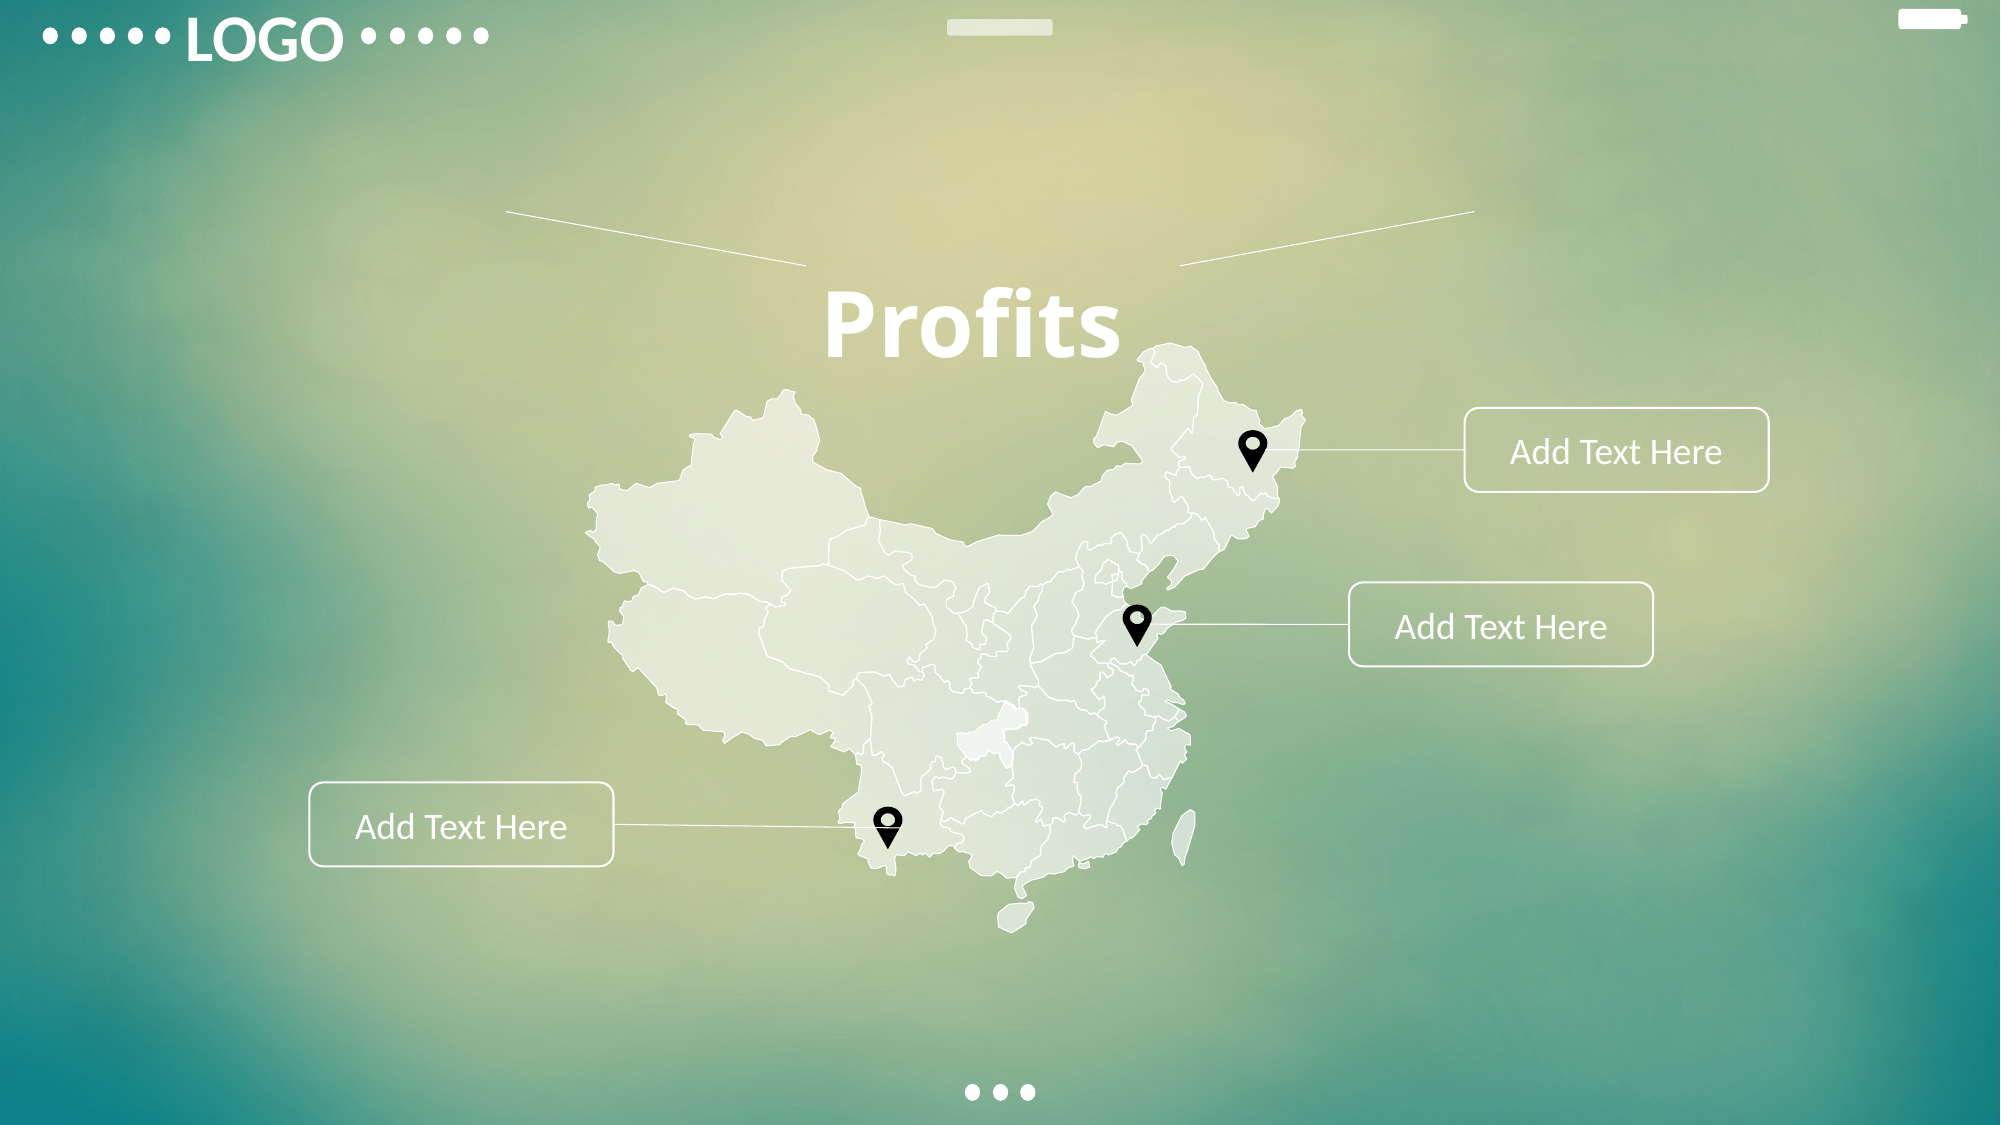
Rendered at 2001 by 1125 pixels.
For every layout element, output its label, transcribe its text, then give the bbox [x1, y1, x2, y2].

text_box Add Text Here [1463, 406, 1770, 493]
text_box [1019, 1082, 1037, 1102]
text_box [991, 1082, 1010, 1102]
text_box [1899, 9, 1968, 29]
text_box LOGO [170, 0, 365, 83]
text_box [388, 26, 407, 46]
text_box [126, 26, 145, 46]
text_box [98, 26, 117, 46]
text_box [359, 26, 378, 46]
text_box [416, 26, 435, 46]
picture [0, 0, 2000, 1125]
text_box [70, 26, 88, 46]
text_box Profits [805, 148, 1180, 337]
text_box [963, 1082, 982, 1102]
text_box [472, 26, 490, 46]
text_box Add Text Here [1348, 581, 1655, 668]
text_box [41, 26, 59, 46]
text_box [154, 26, 170, 46]
text_box Add Text Here [308, 781, 589, 868]
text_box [589, 337, 1305, 934]
text_box [945, 18, 1054, 37]
text_box [445, 26, 463, 46]
